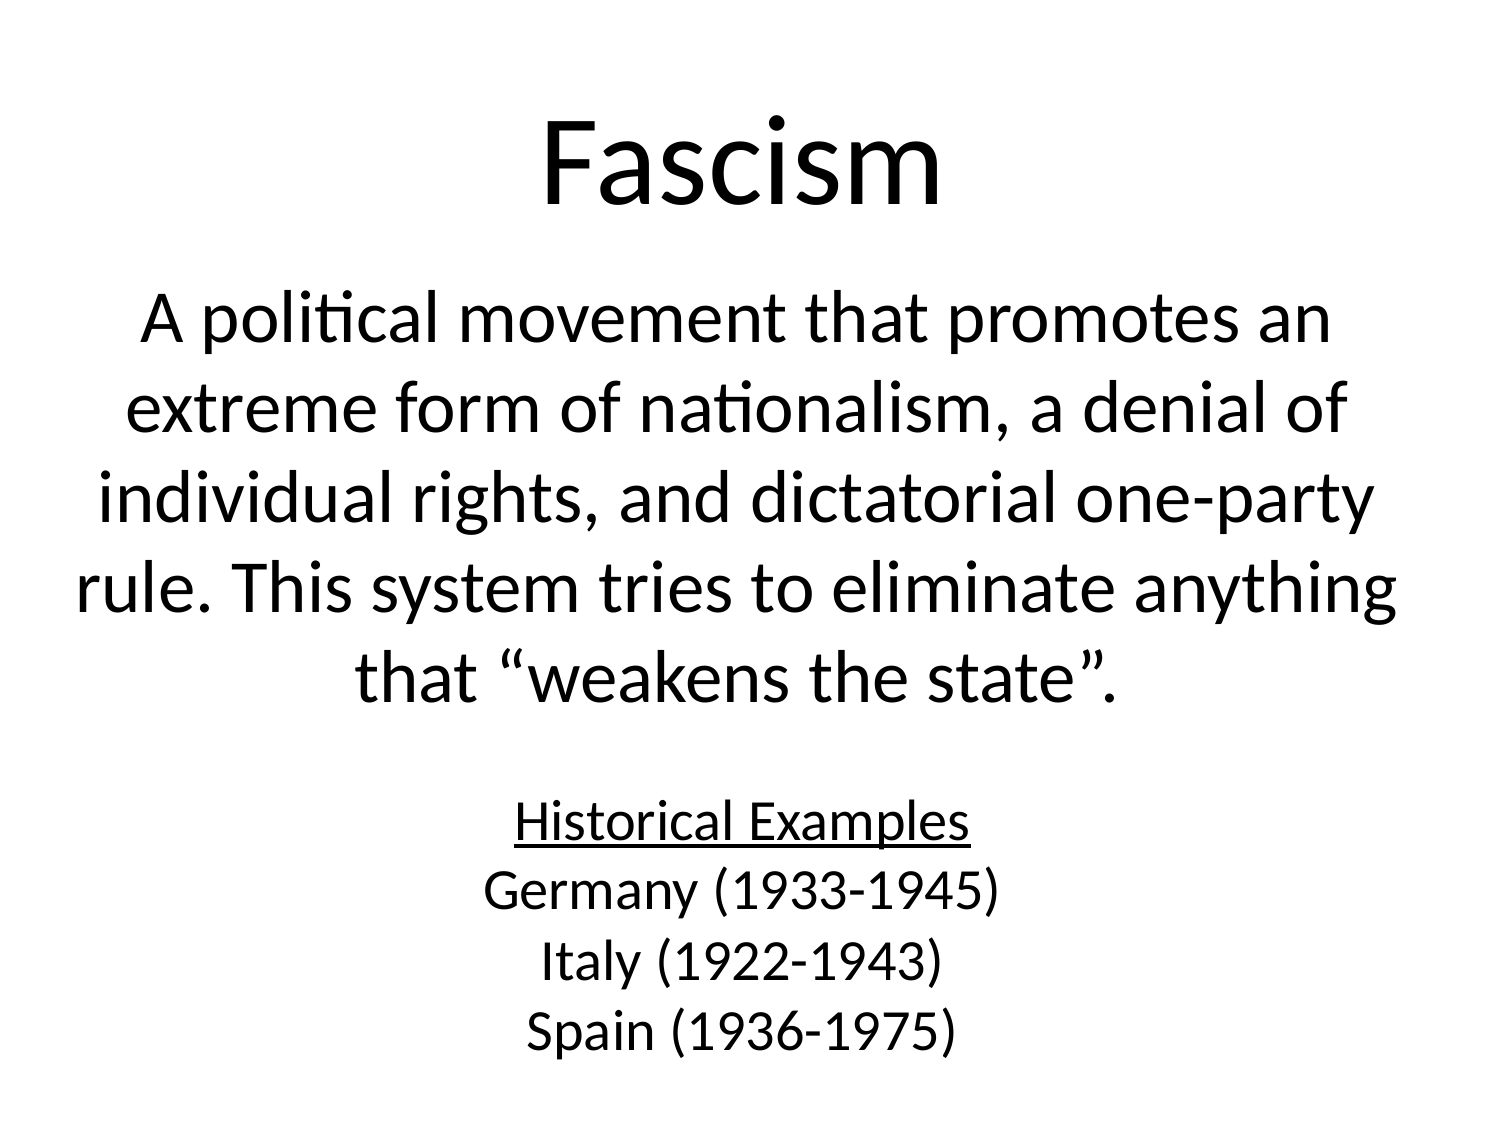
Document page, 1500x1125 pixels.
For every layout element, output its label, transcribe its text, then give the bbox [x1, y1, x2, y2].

title Fascism [68, 63, 1418, 239]
subtitle A political movement that promotes an extreme form of nationalism, a denial of individual rights, and dictatorial one-party rule. This system tries to eliminate anything that “weakens the state”. [62, 125, 1413, 854]
text_box Historical Examples Germany (1933-1945) Italy (1922-1943) Spain (1936-1975) [262, 774, 1223, 1069]
